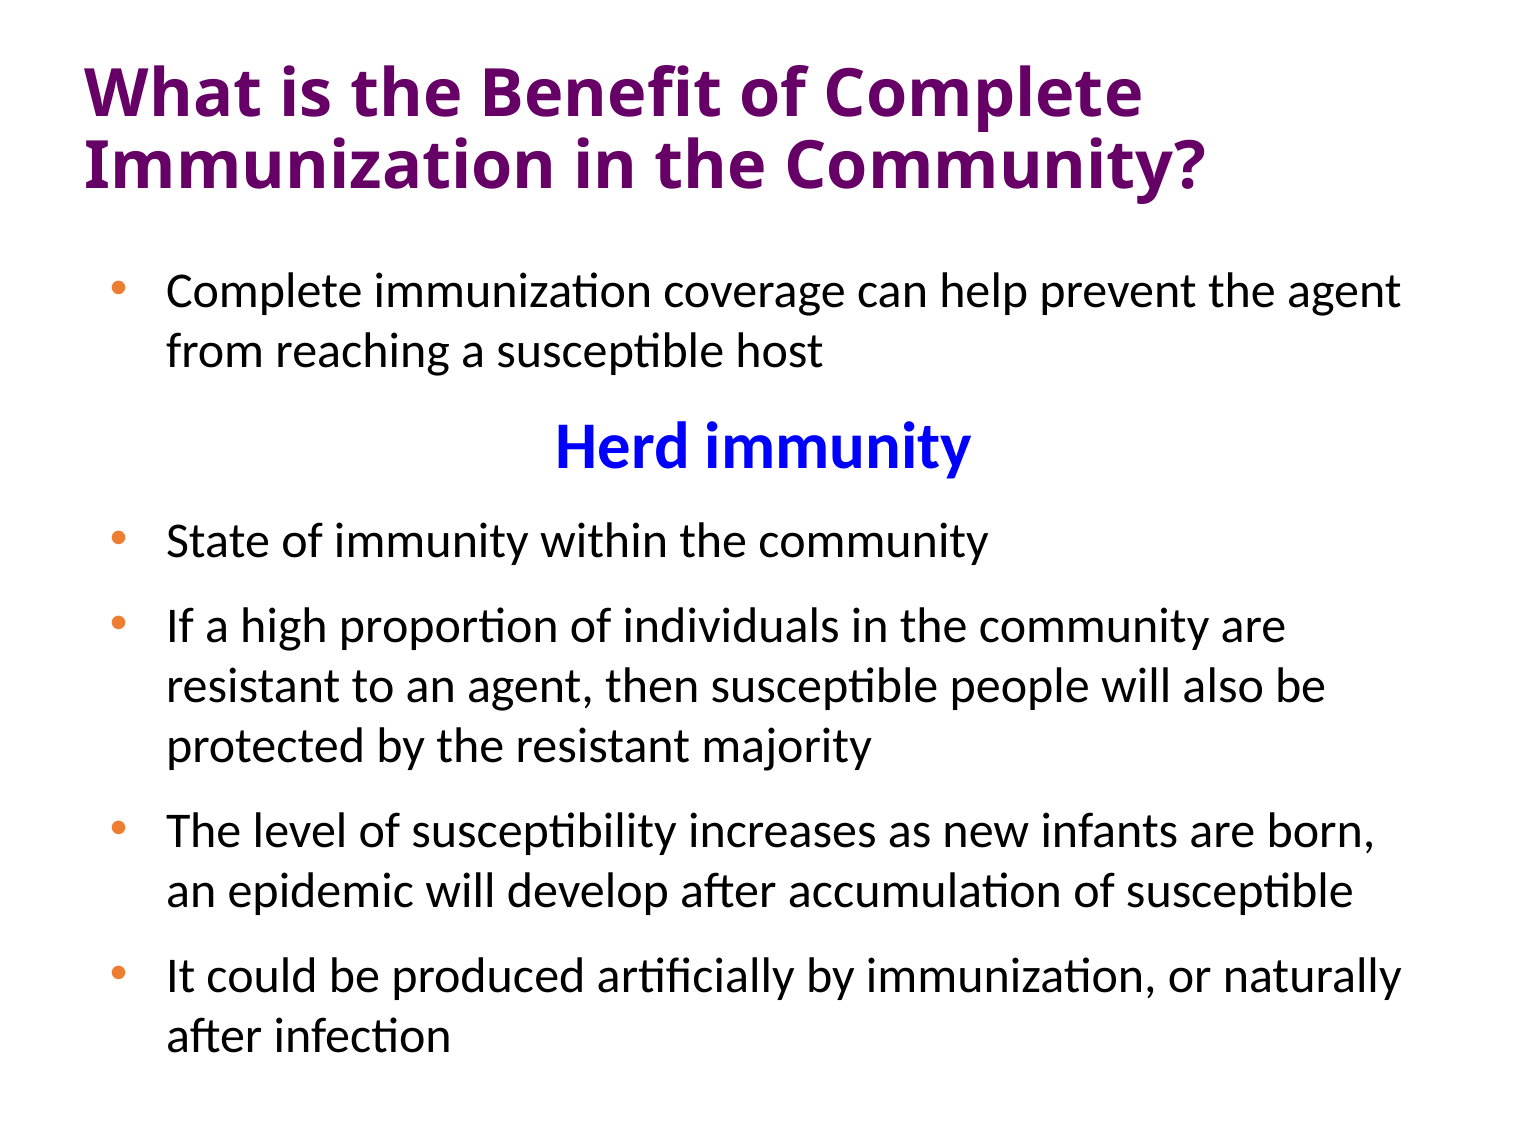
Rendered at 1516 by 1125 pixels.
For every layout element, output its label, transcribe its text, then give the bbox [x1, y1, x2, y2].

title What is the Benefit of Complete Immunization in the Community? [70, 37, 1277, 225]
text_box Complete immunization coverage can help prevent the agent from reaching a susceptible host Herd immunity State of immunity within the community If a high proportion of individuals in the community are resistant to an agent, then susceptible people will also be protected by the resistant majority The level of susceptibility increases as new infants are born, an epidemic will develop after accumulation of susceptible It could be produced artificially by immunization, or naturally after infection [95, 249, 1434, 888]
